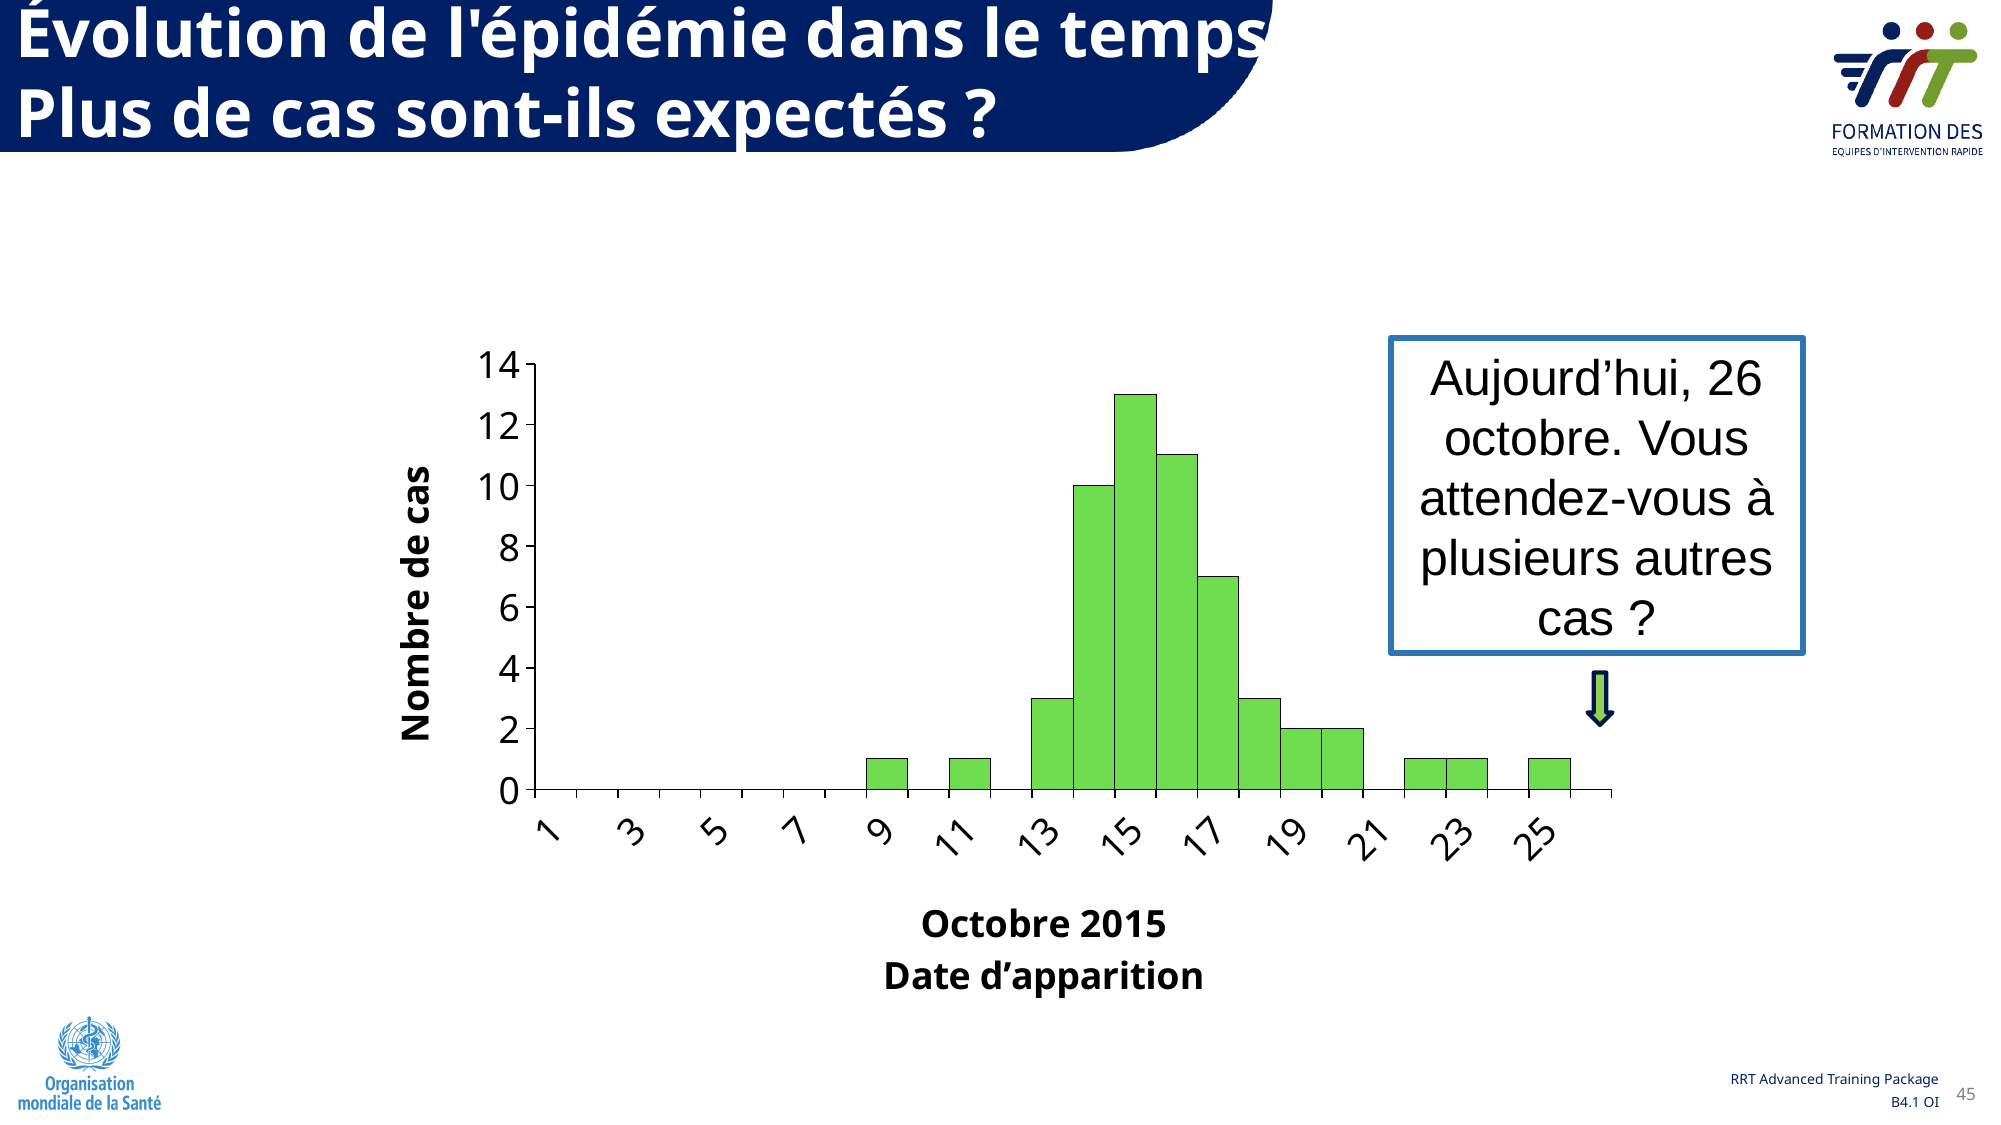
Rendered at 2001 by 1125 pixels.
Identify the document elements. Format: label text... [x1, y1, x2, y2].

text_box Évolution de l'épidémie dans le temps : Plus de cas sont-ils expectés ? [0, 0, 1376, 145]
chart [349, 323, 1638, 1037]
picture [17, 1015, 162, 1111]
picture [1832, 21, 1983, 157]
text_box Aujourd’hui, 26 octobre. Vous attendez-vous à plusieurs autres cas ? [1638, 338, 1804, 653]
picture [0, 145, 1273, 152]
